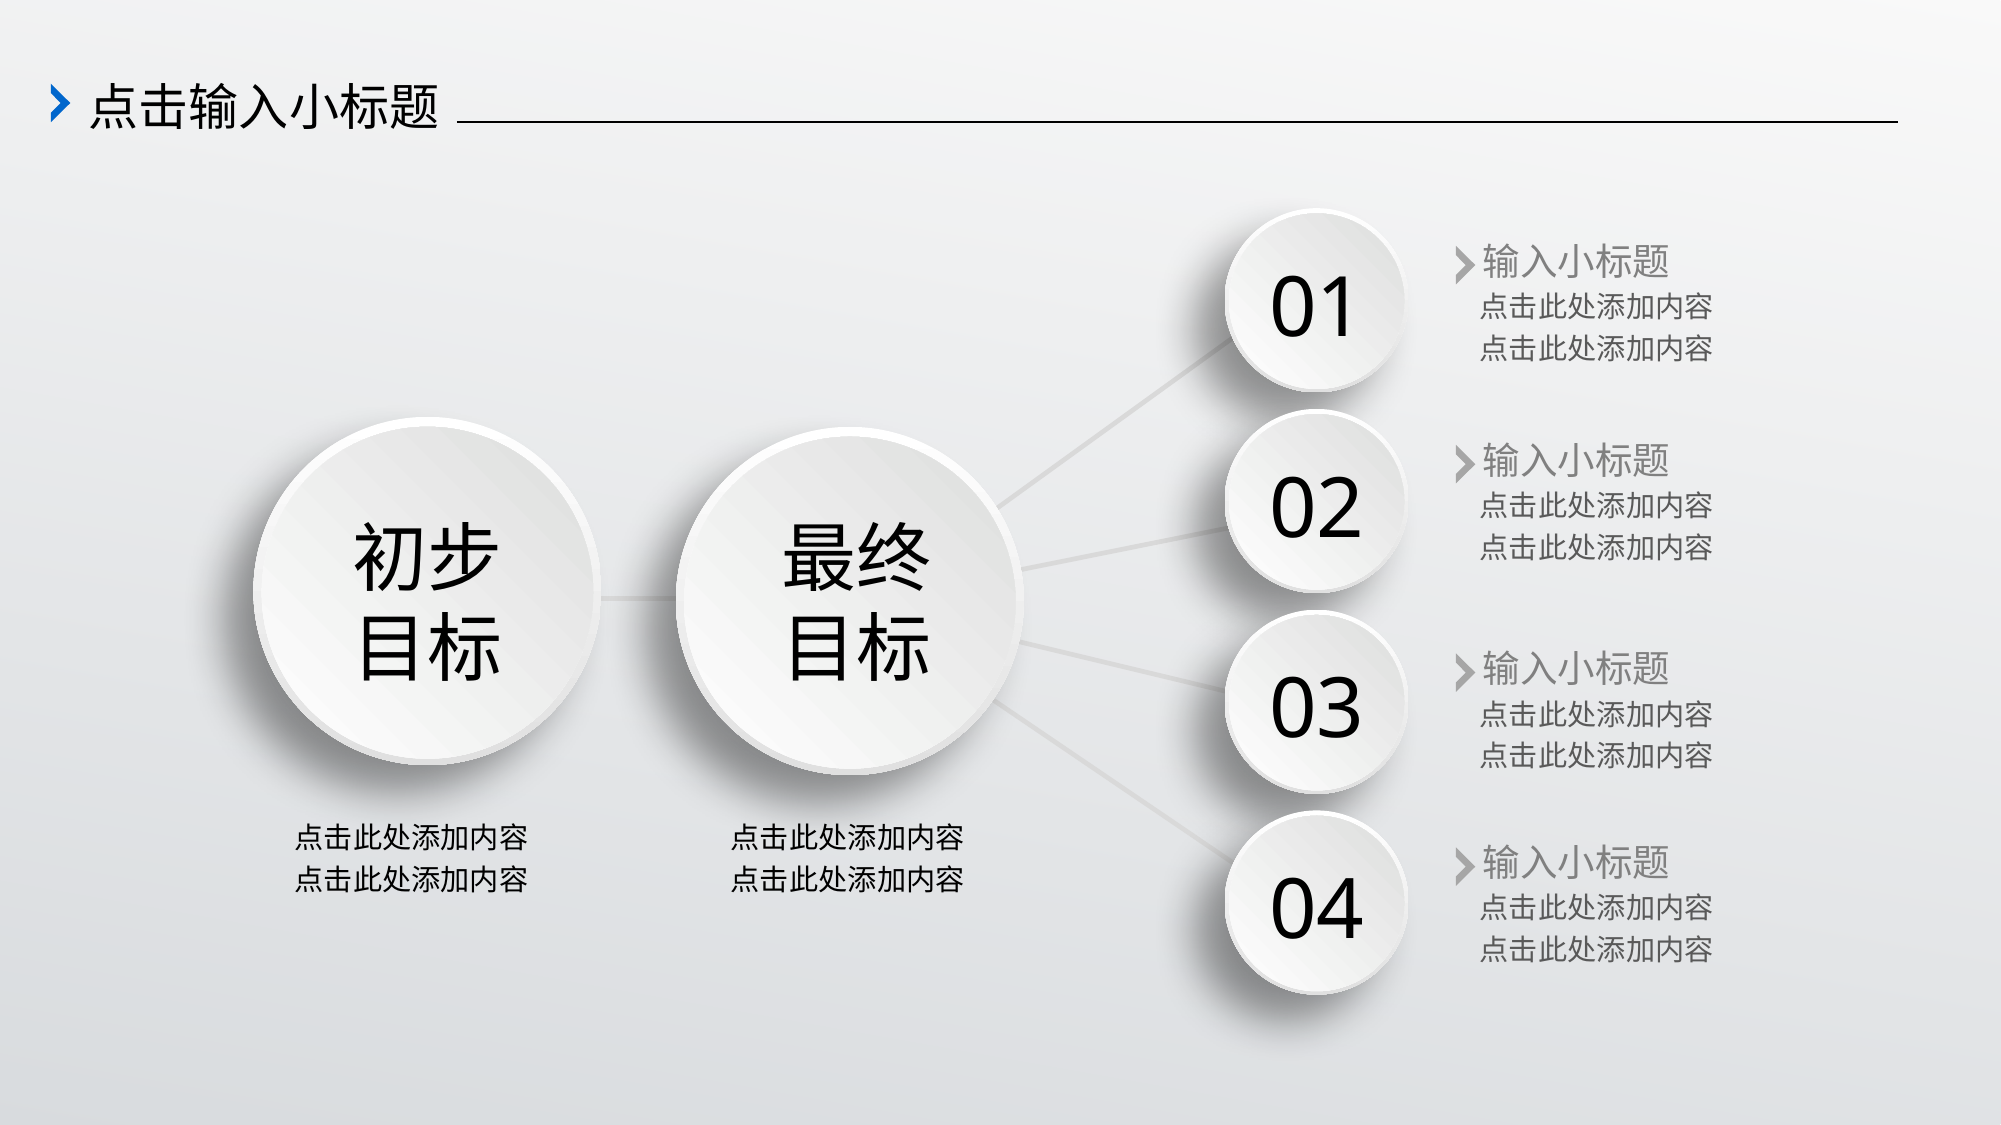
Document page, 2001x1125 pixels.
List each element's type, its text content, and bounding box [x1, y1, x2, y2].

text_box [675, 426, 1025, 776]
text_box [1455, 637, 1733, 782]
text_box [1029, 516, 1222, 600]
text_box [1224, 810, 1409, 995]
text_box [1224, 408, 1409, 594]
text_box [856, 323, 1253, 515]
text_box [253, 416, 602, 766]
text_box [1455, 831, 1733, 976]
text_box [1455, 429, 1733, 573]
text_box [1224, 207, 1409, 393]
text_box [50, 67, 1899, 145]
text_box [1455, 230, 1733, 374]
text_box 点击此处添加内容 点击此处添加内容 [279, 805, 548, 904]
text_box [849, 602, 1253, 876]
text_box 点击此处添加内容 点击此处添加内容 [716, 805, 984, 904]
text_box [1224, 609, 1409, 795]
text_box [1253, 602, 1284, 608]
